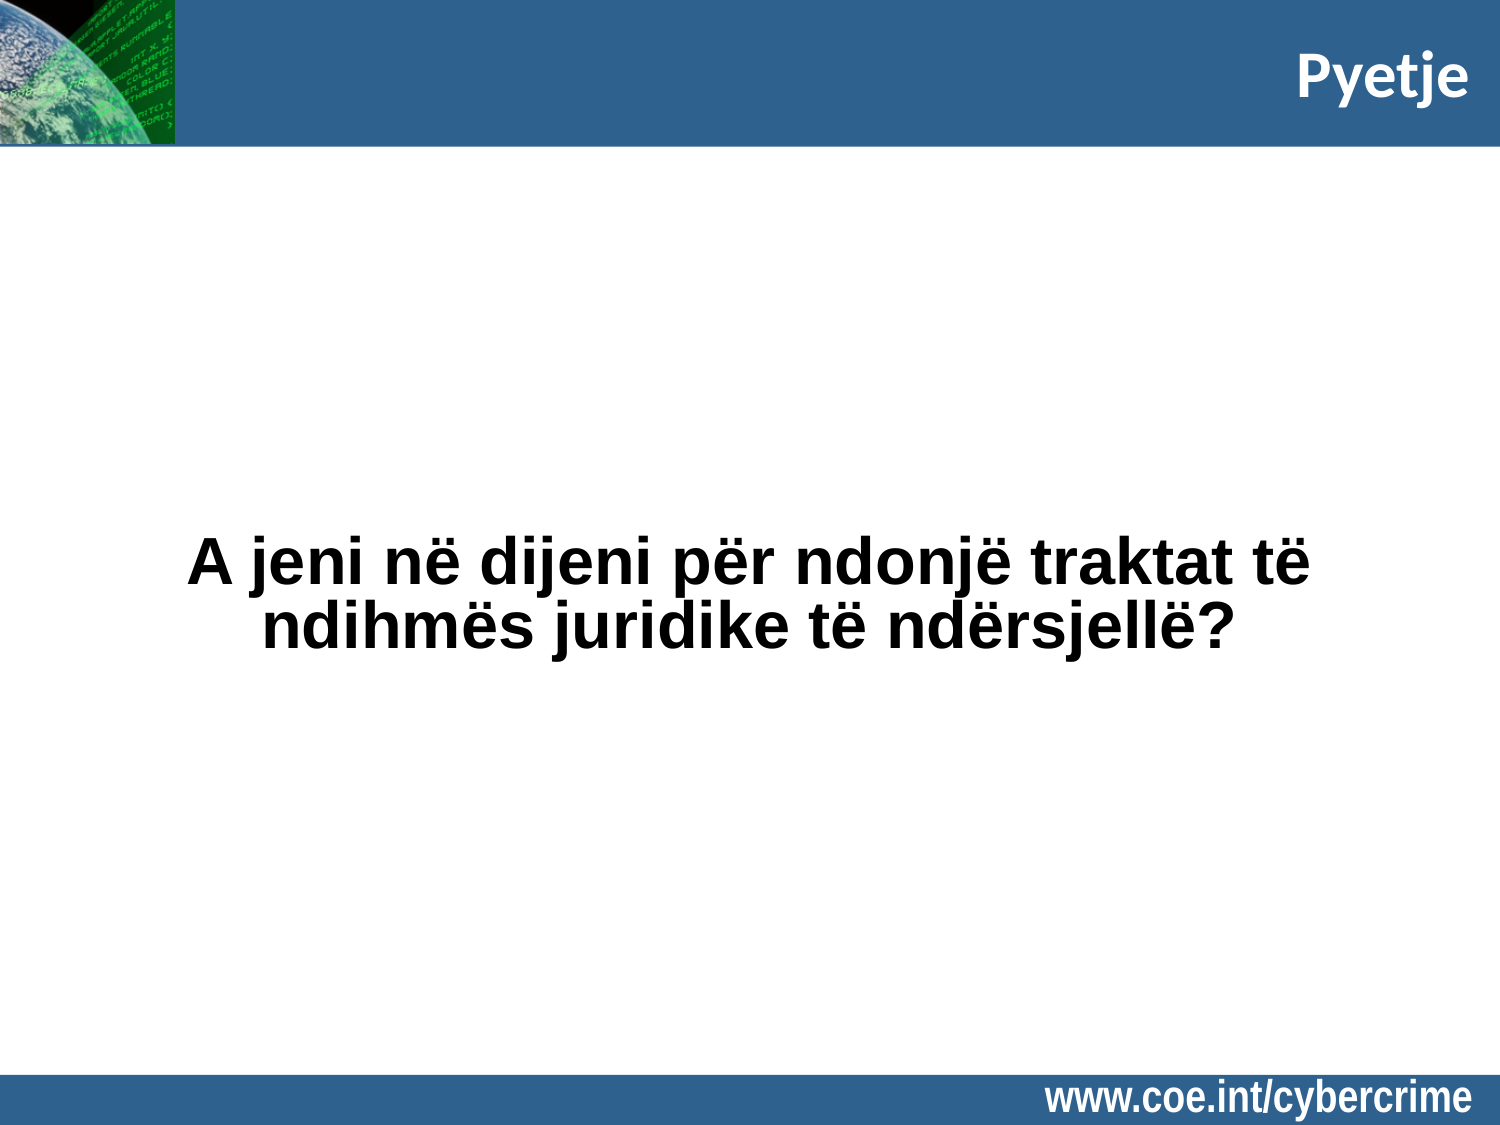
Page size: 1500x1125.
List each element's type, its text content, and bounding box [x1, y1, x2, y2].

text_box [0, 1073, 1030, 1125]
text_box A jeni në dijeni për ndonjë traktat të ndihmës juridike të ndërsjellë? [50, 525, 1450, 669]
text_box www.coe.int/cybercrime [1030, 1059, 1500, 1125]
picture [0, 0, 175, 144]
text_box Pyetje [177, 0, 1500, 149]
